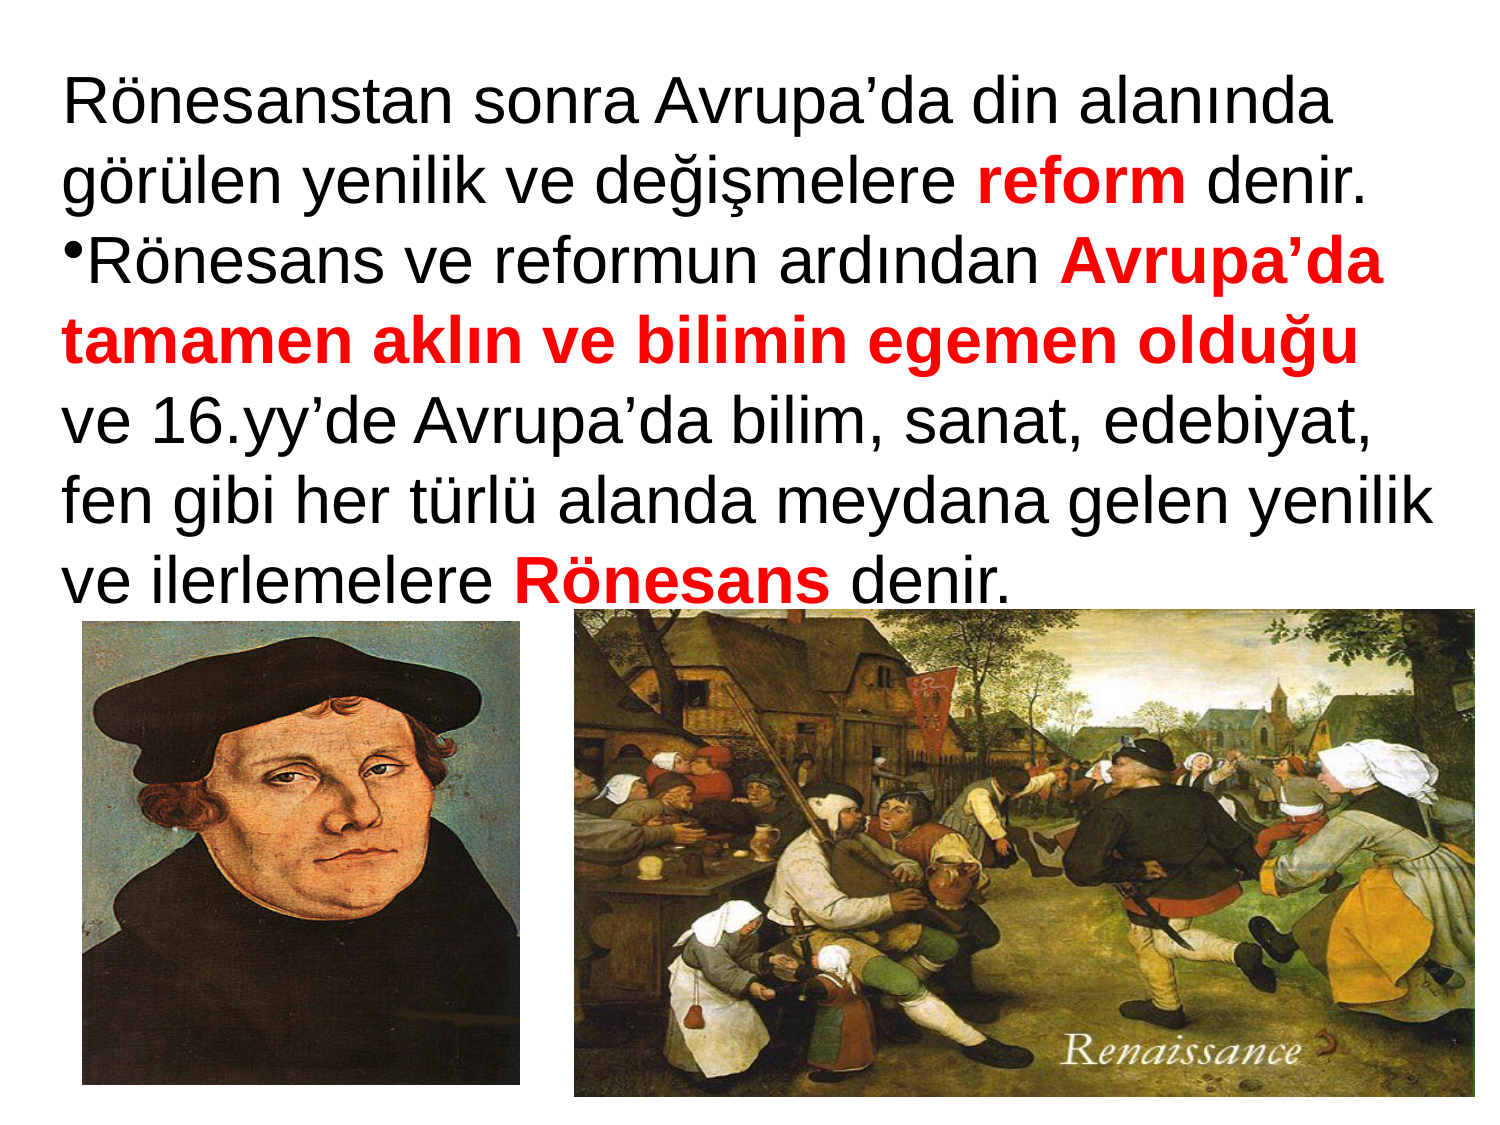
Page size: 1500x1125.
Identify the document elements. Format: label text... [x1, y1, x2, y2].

picture [81, 620, 520, 1085]
text_box Rönesanstan sonra Avrupa’da din alanında görülen yenilik ve değişmelere reform denir. Rönesans ve reformun ardından Avrupa’da tamamen aklın ve bilimin egemen olduğu ve 16.yy’de Avrupa’da bilim, sanat, edebiyat, fen gibi her türlü alanda meydana gelen yenilik ve ilerlemelere Rönesans denir. [46, 49, 1465, 625]
picture [573, 609, 1475, 1098]
